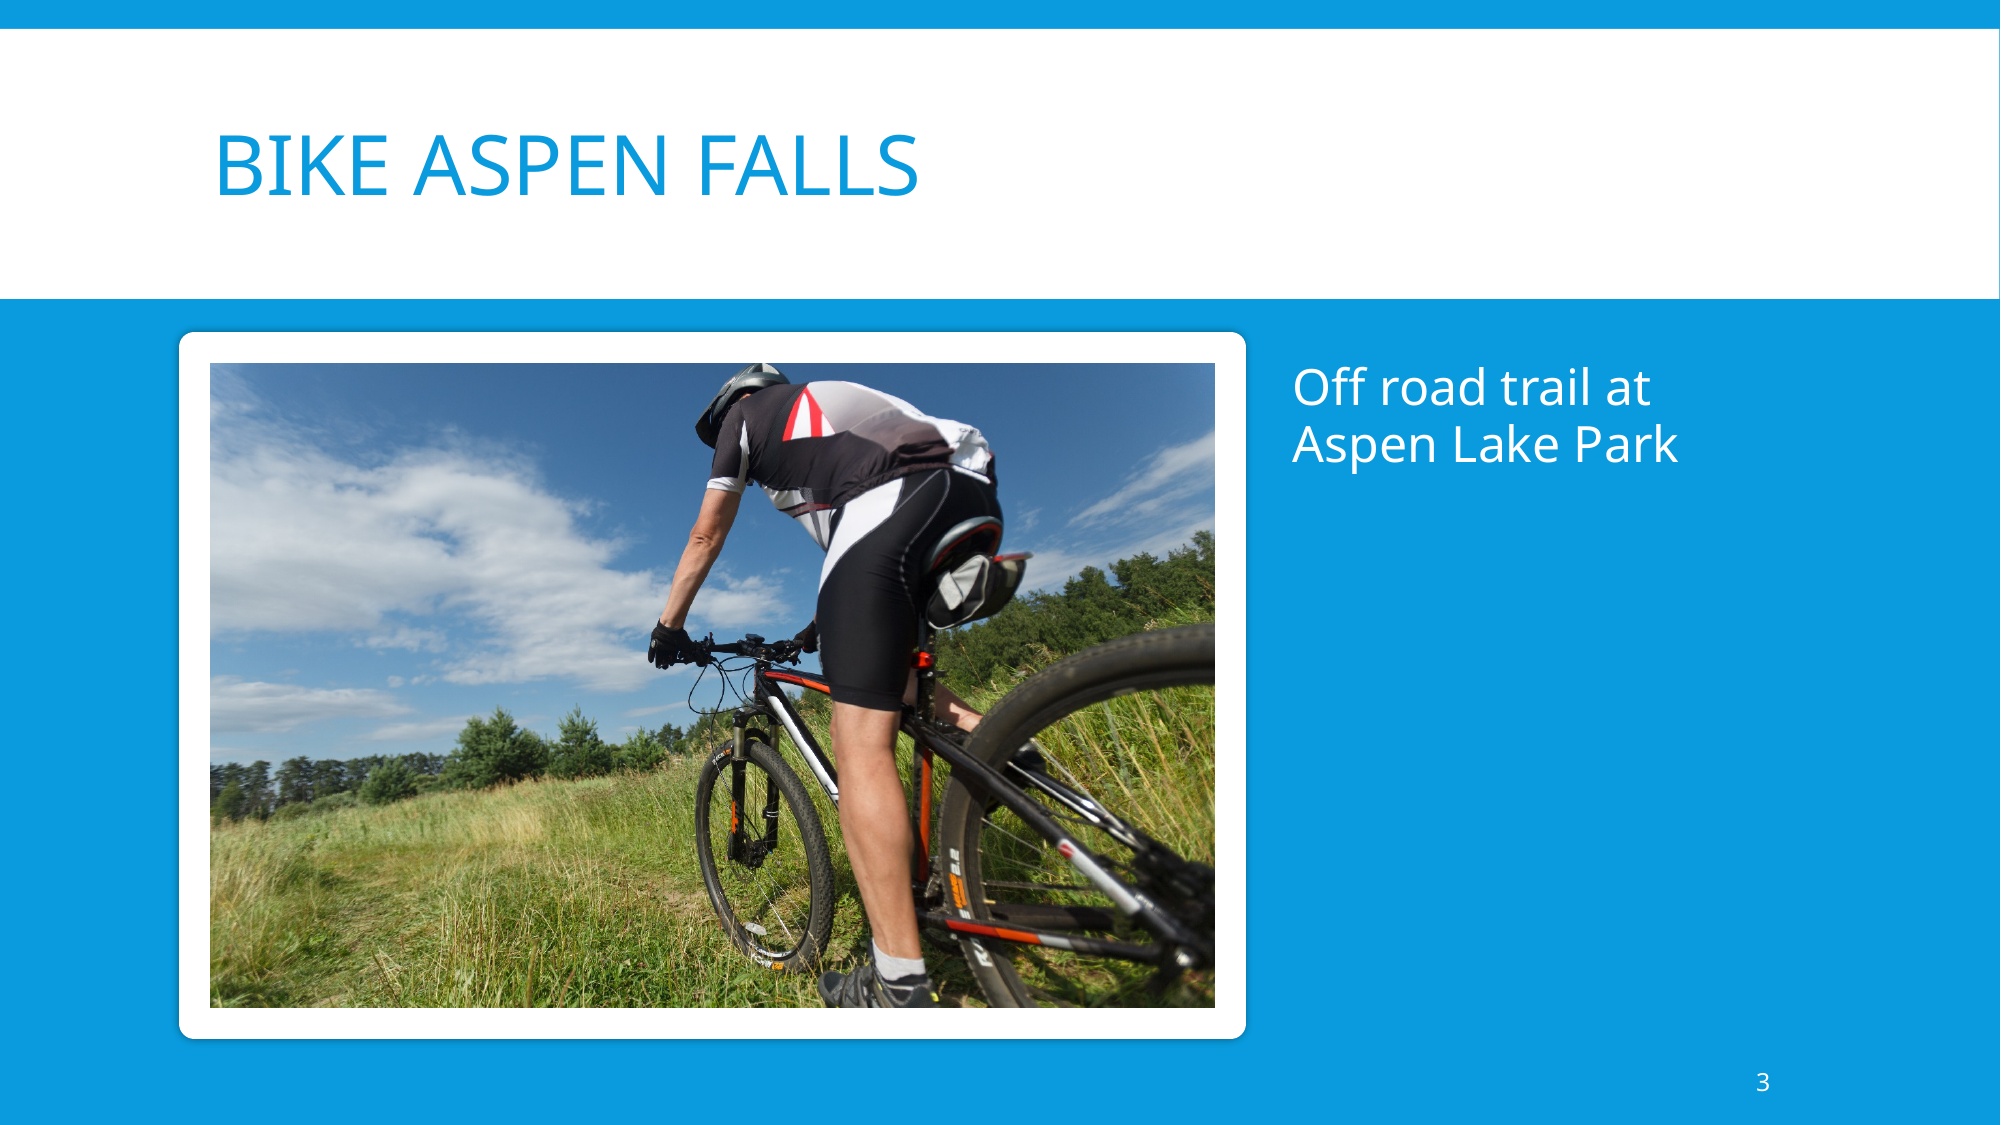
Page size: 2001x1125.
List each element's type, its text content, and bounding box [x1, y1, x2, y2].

title Bike Aspen Falls [197, 46, 1803, 295]
list Off road trail at Aspen Lake Park [1278, 352, 1803, 916]
picture [209, 362, 1216, 1008]
slide_number 3 [1748, 1053, 1904, 1114]
